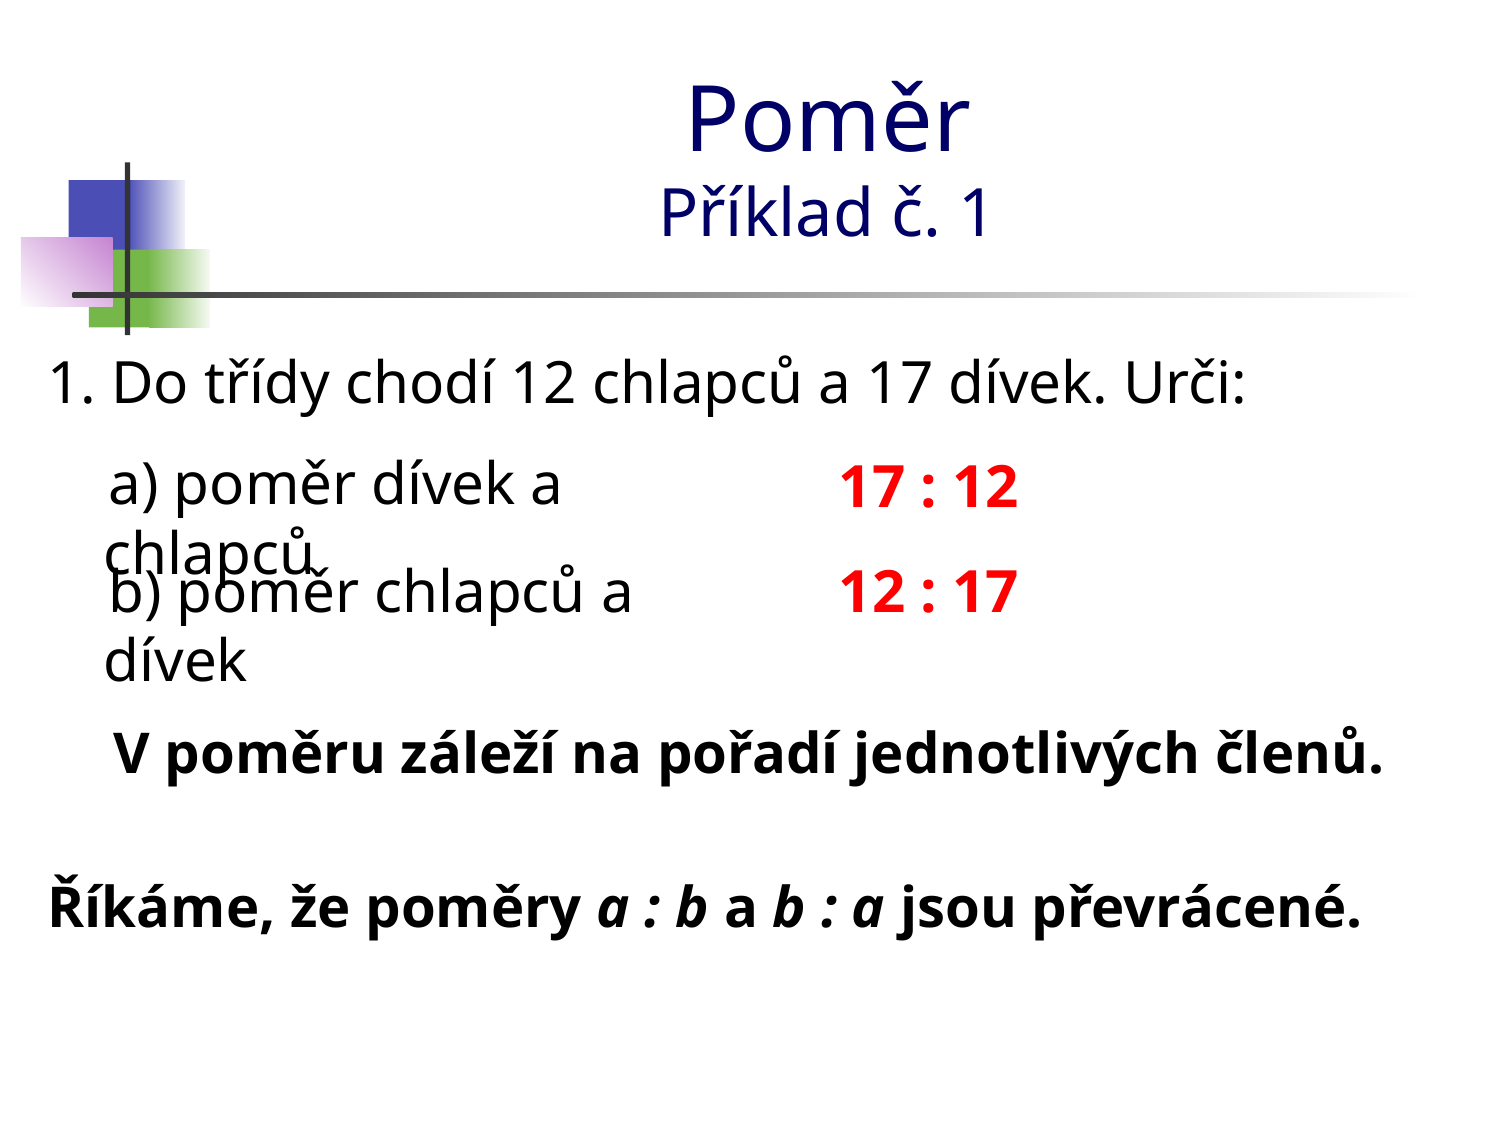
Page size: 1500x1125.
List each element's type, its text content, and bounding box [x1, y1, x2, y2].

text_box 12 : 17 [809, 546, 1081, 629]
text_box b) poměr chlapců a dívek [17, 546, 809, 629]
text_box a) poměr dívek a chlapců [17, 438, 809, 522]
text_box Říkáme, že poměry a : b a b : a jsou převrácené. [17, 863, 1483, 947]
title Poměr Příklad č. 1 [188, 34, 1468, 276]
text_box 17 : 12 [809, 441, 1081, 525]
list 1. Do třídy chodí 12 chlapců a 17 dívek. Urči: [17, 337, 1483, 421]
text_box V poměru záleží na pořadí jednotlivých členů. [16, 710, 1482, 793]
